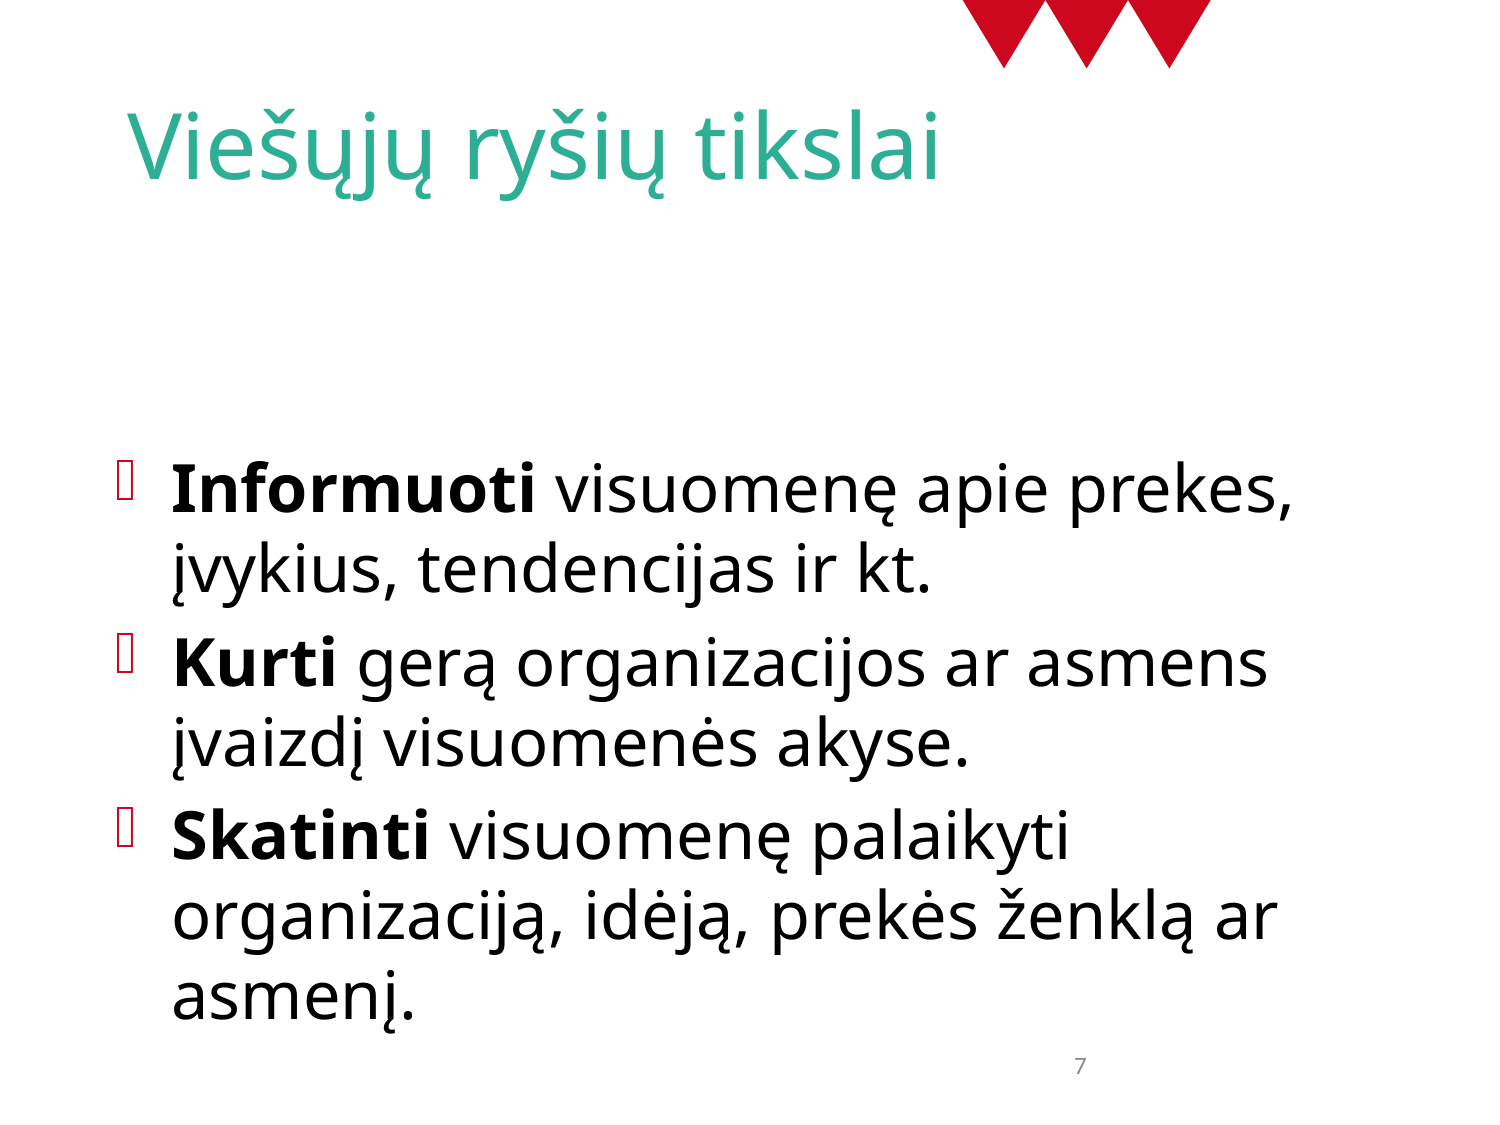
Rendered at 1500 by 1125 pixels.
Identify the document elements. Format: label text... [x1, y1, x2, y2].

title Viešųjų ryšių tikslai [112, 66, 1388, 220]
slide_number 7 [1059, 1042, 1397, 1103]
list Informuoti visuomenę apie prekes, įvykius, tendencijas ir kt. Kurti gerą organizacijos ar asmens įvaizdį visuomenės akyse. Skatinti visuomenę palaikyti organizaciją, idėją, prekės ženklą ar asmenį. [100, 438, 1471, 1005]
